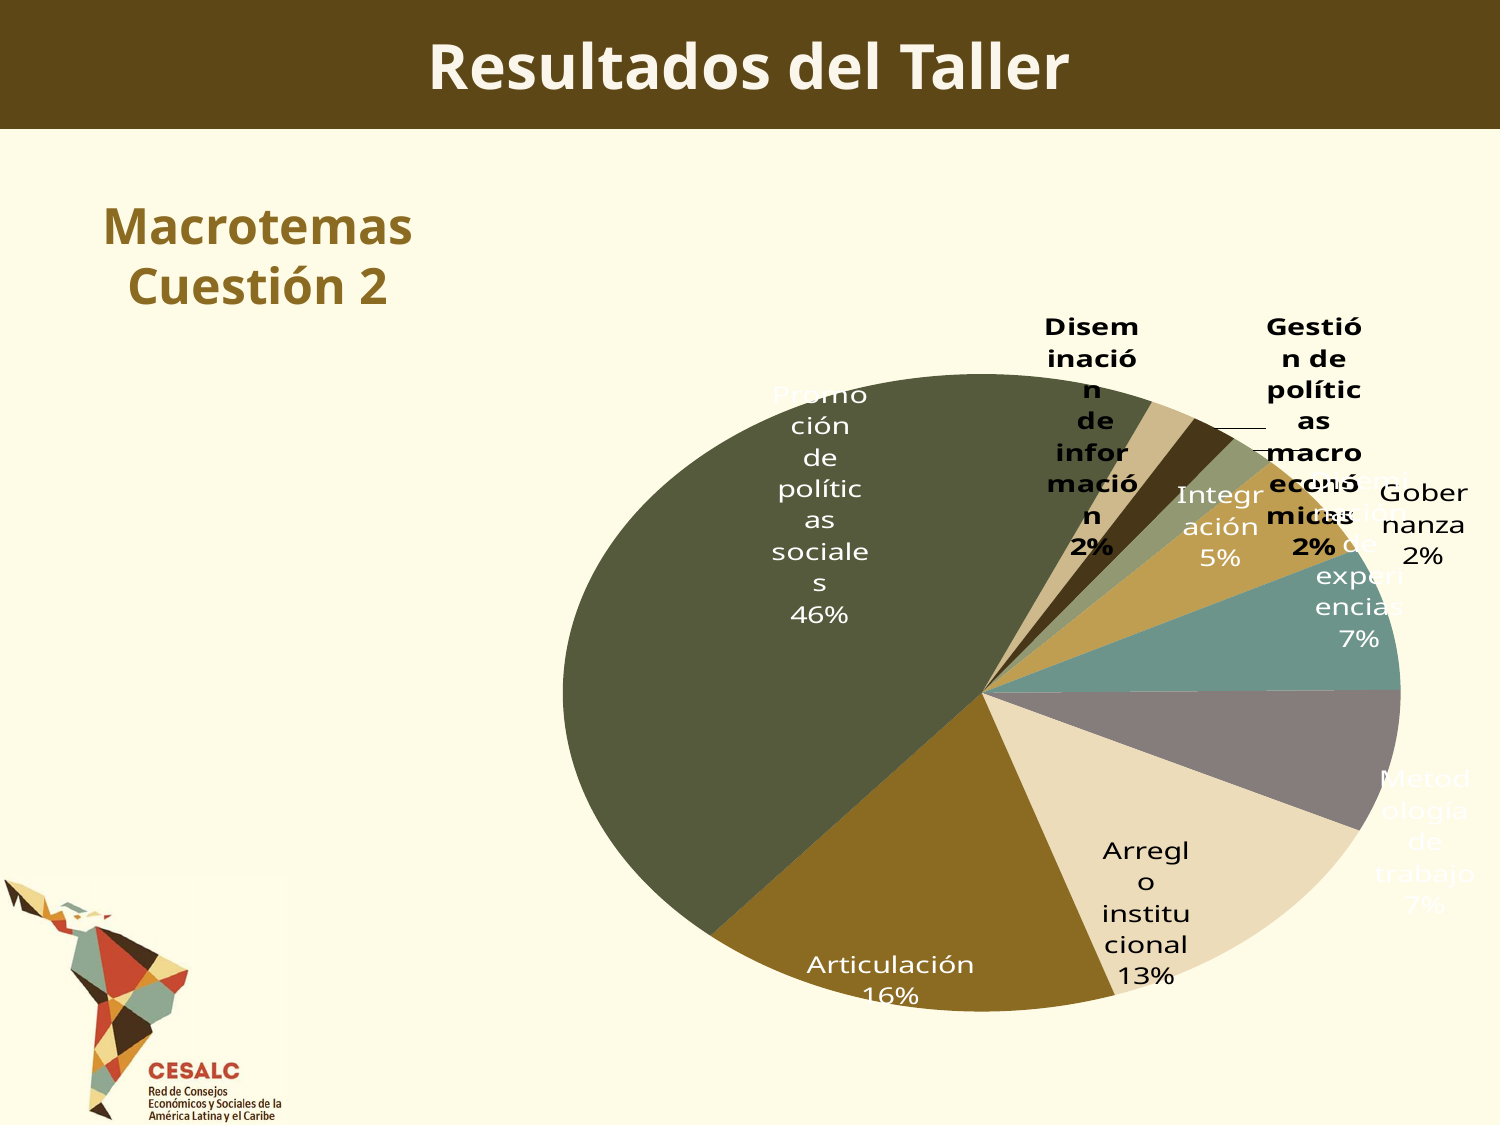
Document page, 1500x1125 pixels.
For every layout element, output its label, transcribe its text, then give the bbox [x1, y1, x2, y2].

text_box Resultados del Taller [0, 0, 1500, 129]
picture [0, 878, 288, 1125]
text_box Macrotemas Cuestión 2 [58, 187, 392, 323]
chart [398, 152, 1500, 1095]
